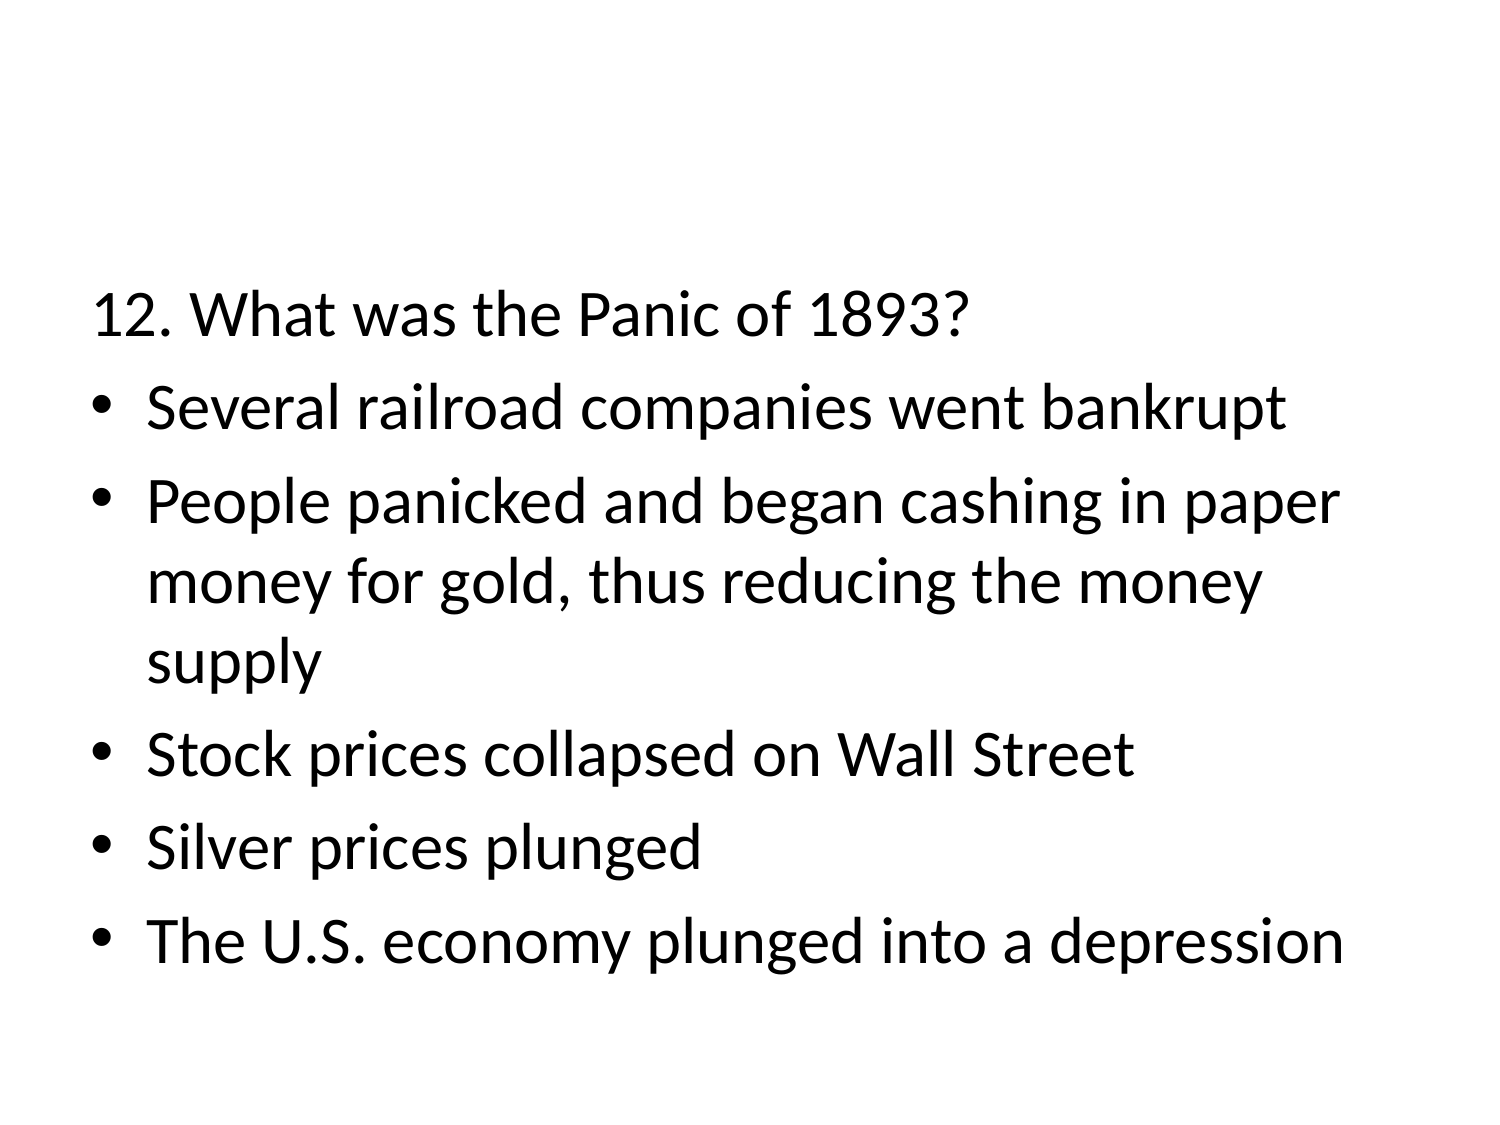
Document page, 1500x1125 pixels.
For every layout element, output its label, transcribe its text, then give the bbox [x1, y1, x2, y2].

list 12. What was the Panic of 1893? Several railroad companies went bankrupt People panicked and began cashing in paper money for gold, thus reducing the money supply Stock prices collapsed on Wall Street Silver prices plunged The U.S. economy plunged into a depression [75, 262, 1425, 1005]
